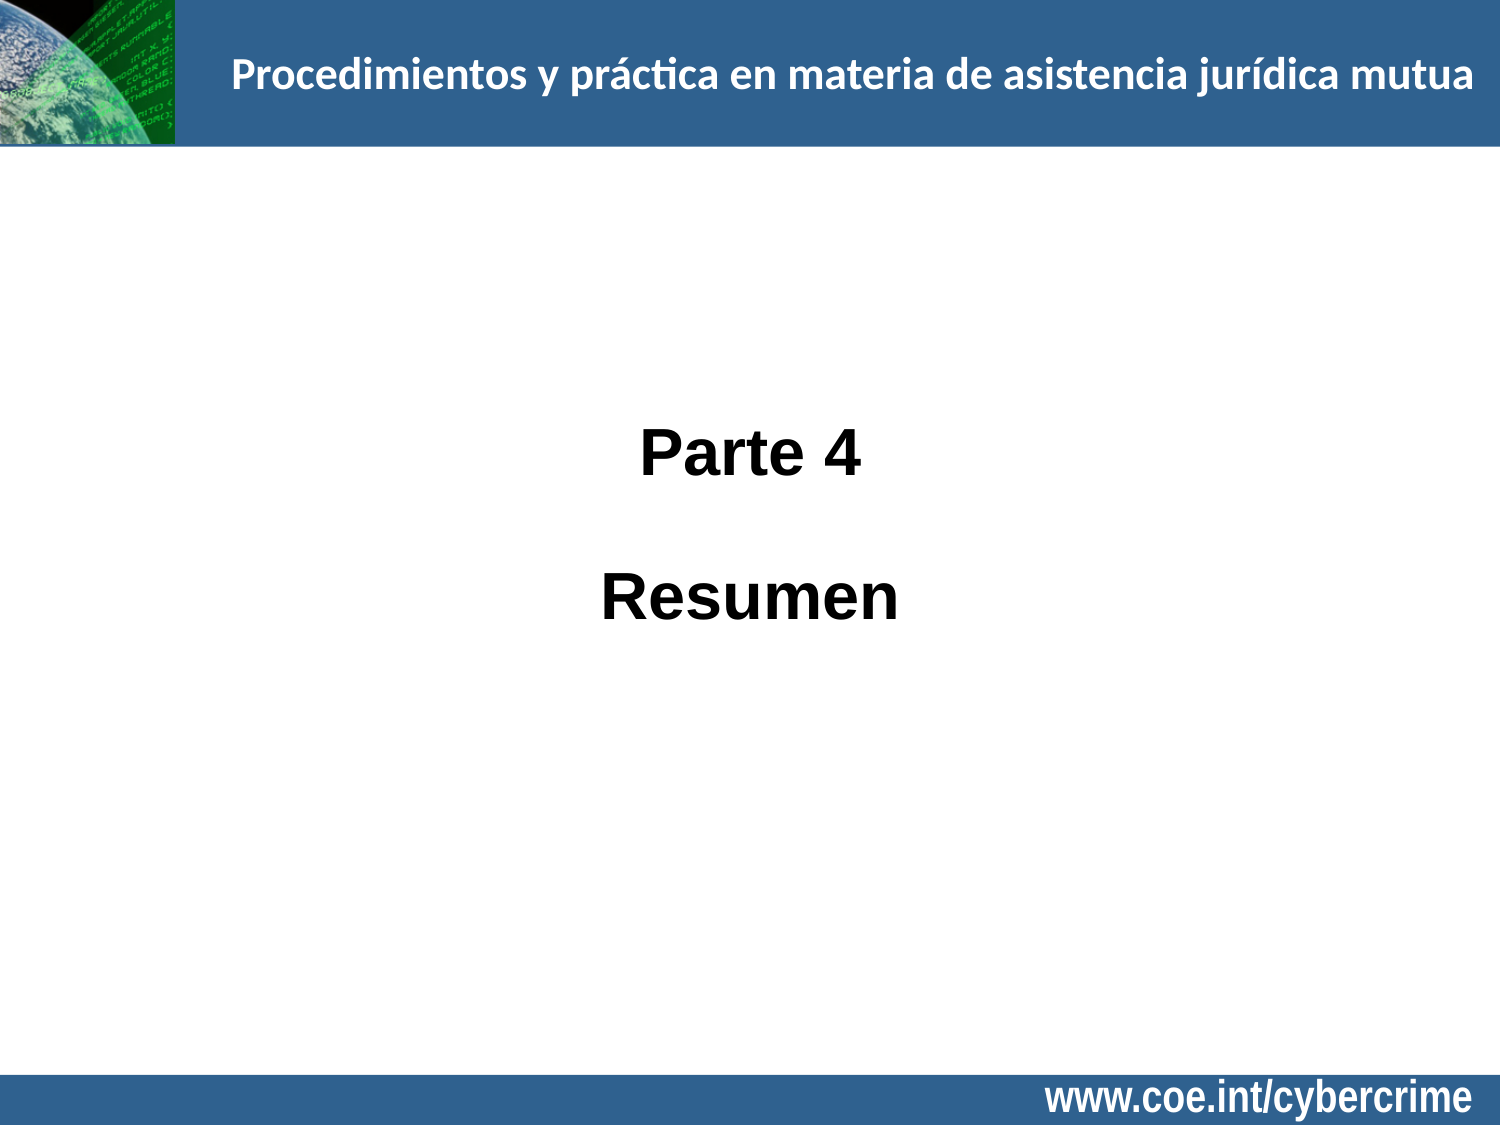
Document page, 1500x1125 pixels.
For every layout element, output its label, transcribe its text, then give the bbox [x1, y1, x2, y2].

text_box www.coe.int/cybercrime [1030, 1059, 1500, 1125]
text_box Parte 4 Resumen [51, 417, 1450, 640]
text_box [0, 1073, 1030, 1125]
text_box Procedimientos y práctica en materia de asistencia jurídica mutua [177, 0, 1500, 149]
picture [0, 0, 175, 144]
